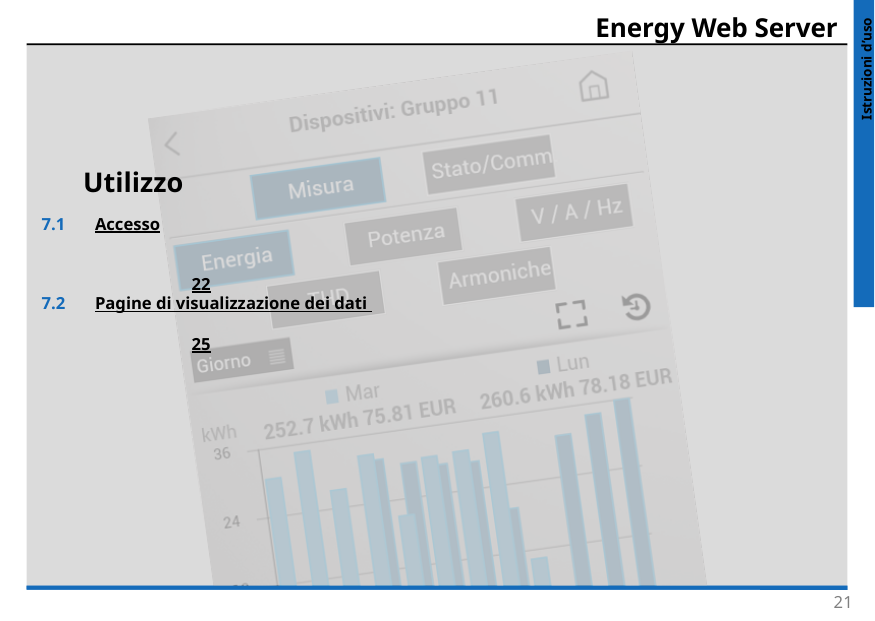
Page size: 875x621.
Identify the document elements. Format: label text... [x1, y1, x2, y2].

text_box [26, 45, 848, 586]
text_box 7.1 Accesso 22 7.2 Pagine di visualizzazione dei dati 25 [26, 206, 142, 339]
text_box Utilizzo [68, 158, 142, 205]
picture [147, 49, 721, 586]
